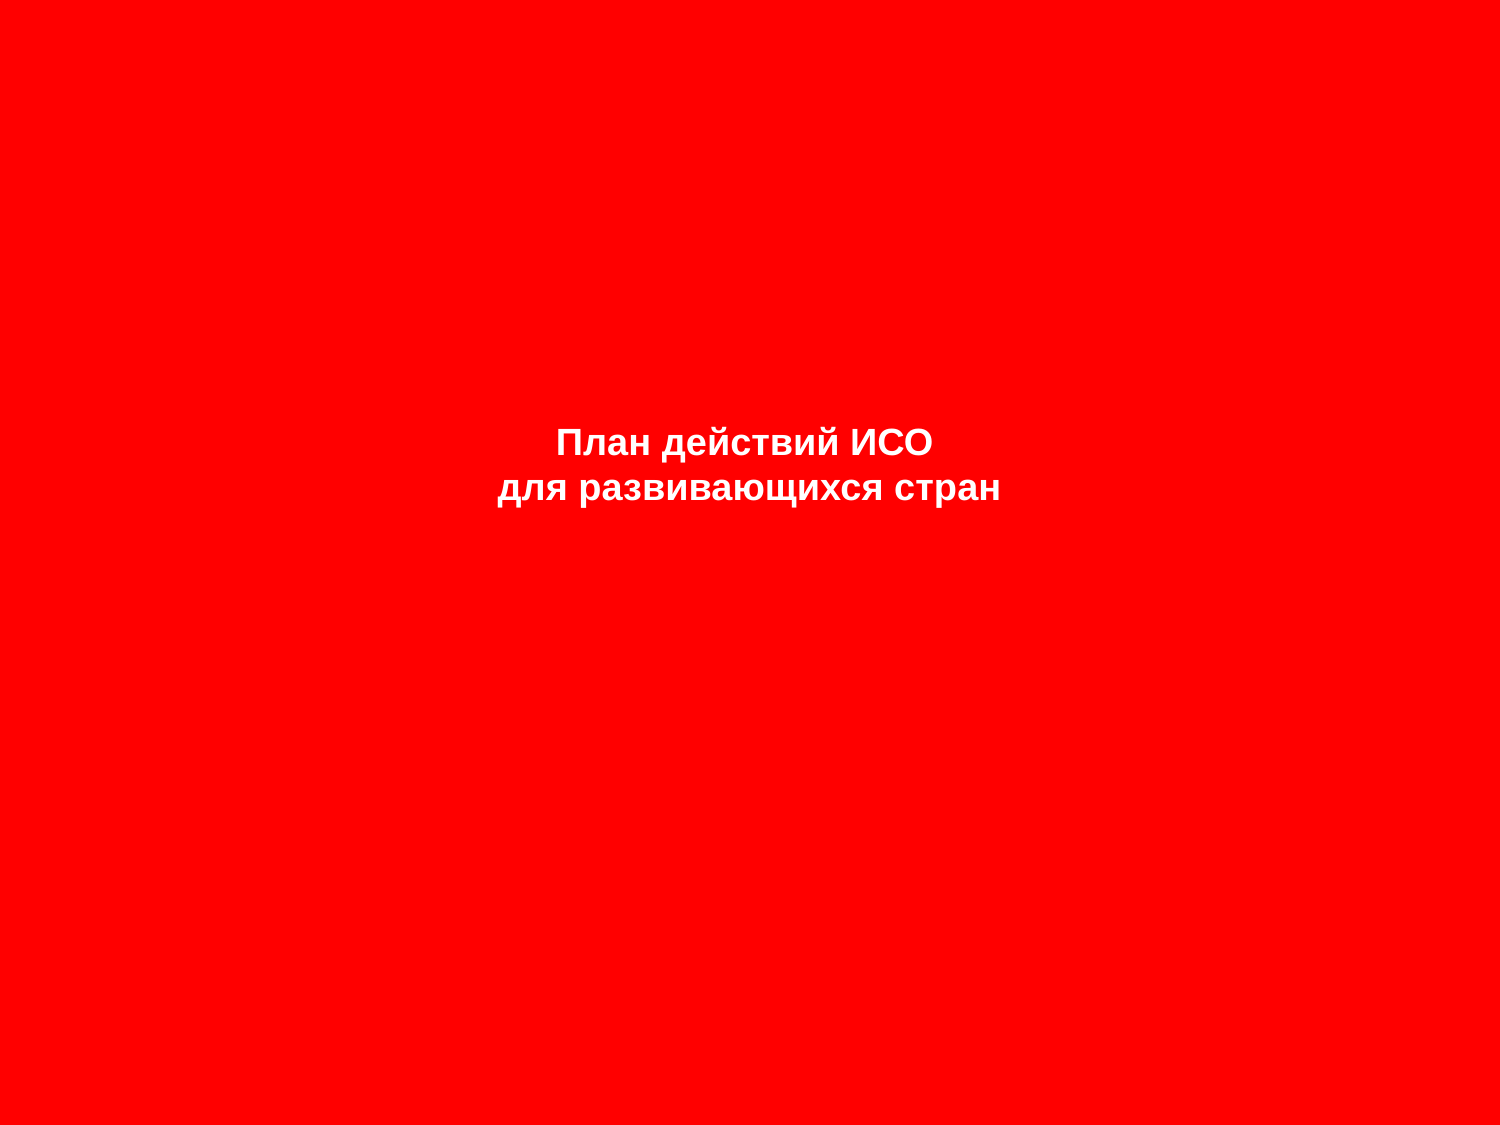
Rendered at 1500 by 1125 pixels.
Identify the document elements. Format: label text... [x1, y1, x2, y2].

title План действий ИСО для развивающихся стран [93, 375, 1407, 517]
